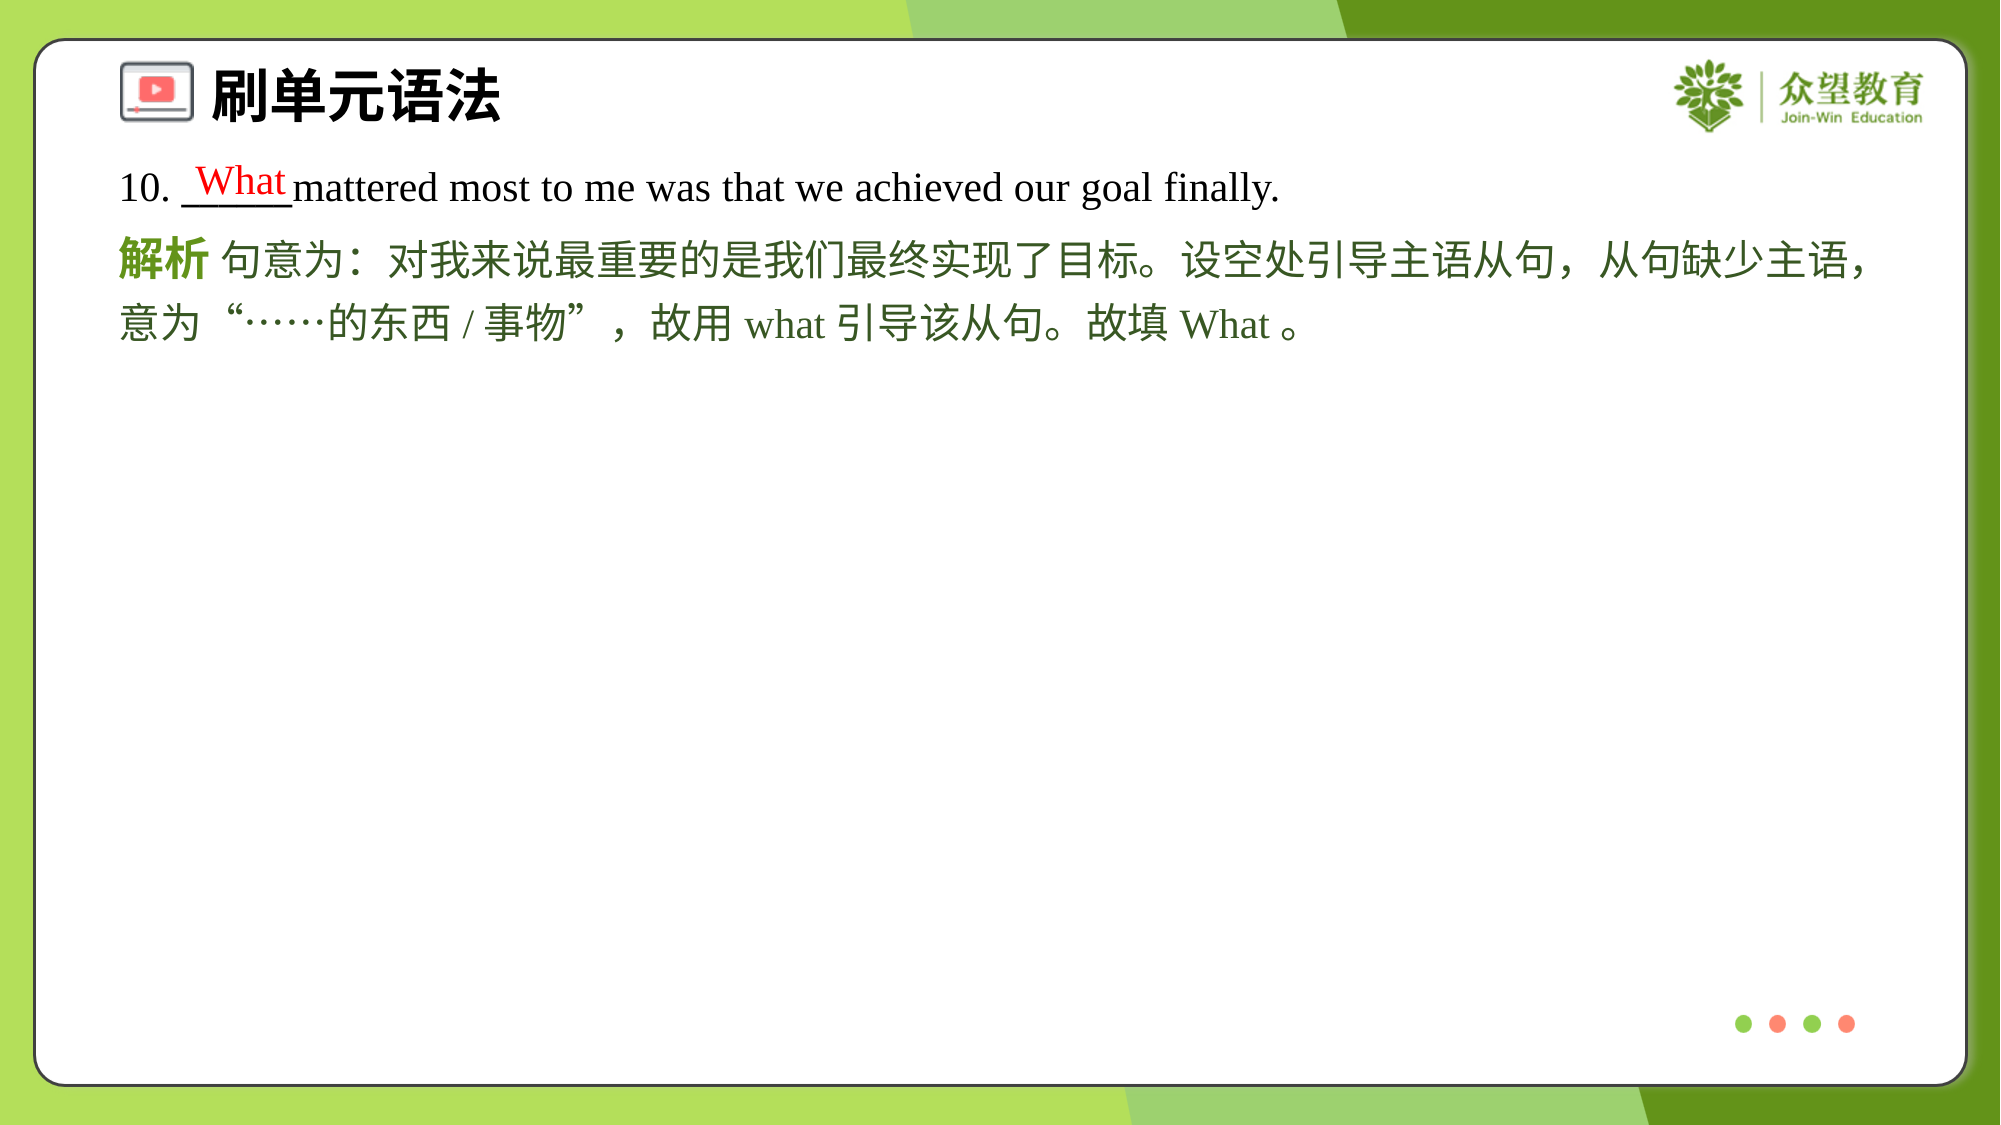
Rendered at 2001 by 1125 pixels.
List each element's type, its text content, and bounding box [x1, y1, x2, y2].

text_box 解析 句意为：对我来说最重要的是我们最终实现了目标。设空处引导主语从句，从句缺少主语，意为“……的东西/事物”，故用what引导该从句。故填What。 [118, 215, 1883, 342]
text_box 10. ______mattered most to me was that we achieved our goal finally. [118, 146, 1883, 204]
picture [0, 0, 2000, 1125]
text_box What [190, 140, 291, 199]
